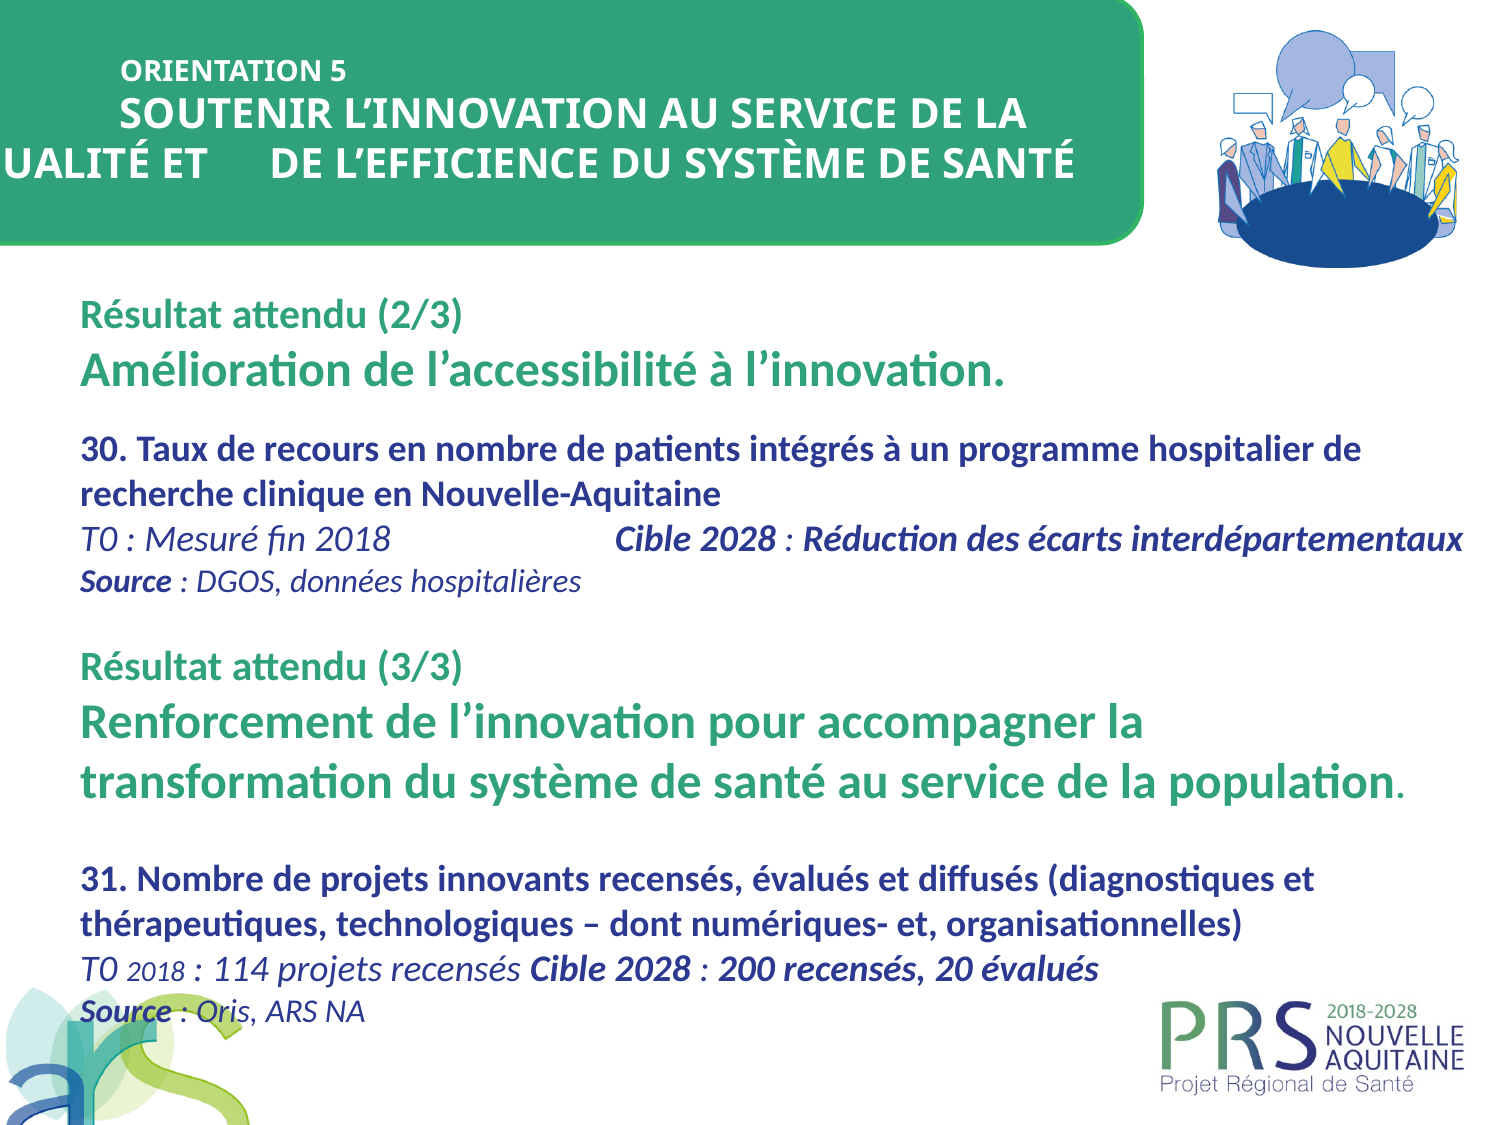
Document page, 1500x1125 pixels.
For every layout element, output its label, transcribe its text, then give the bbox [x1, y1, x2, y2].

text_box [0, 0, 1145, 246]
text_box Résultat attendu (2/3) Amélioration de l’accessibilité à l’innovation. 30. Taux de recours en nombre de patients intégrés à un programme hospitalier de recherche clinique en Nouvelle-Aquitaine T0 : Mesuré fin 2018 Cible 2028 : Réduction des écarts interdépartementaux Source : DGOS, données hospitalières Résultat attendu (3/3) Renforcement de l’innovation pour accompagner la transformation du système de santé au service de la population. 31. Nombre de projets innovants recensés, évalués et diffusés (diagnostiques et thérapeutiques, technologiques – dont numériques- et, organisationnelles) T0 2018 : 114 projets recensés Cible 2028 : 200 recensés, 20 évalués Source : Oris, ARS NA [65, 278, 1483, 1125]
text_box [64, 255, 1468, 326]
picture [5, 987, 65, 1125]
picture [1217, 30, 1459, 255]
text_box ORIENTATION 5 Soutenir l’innovation au service de la qualité et de l’efficience du système de santé [0, 25, 1113, 214]
